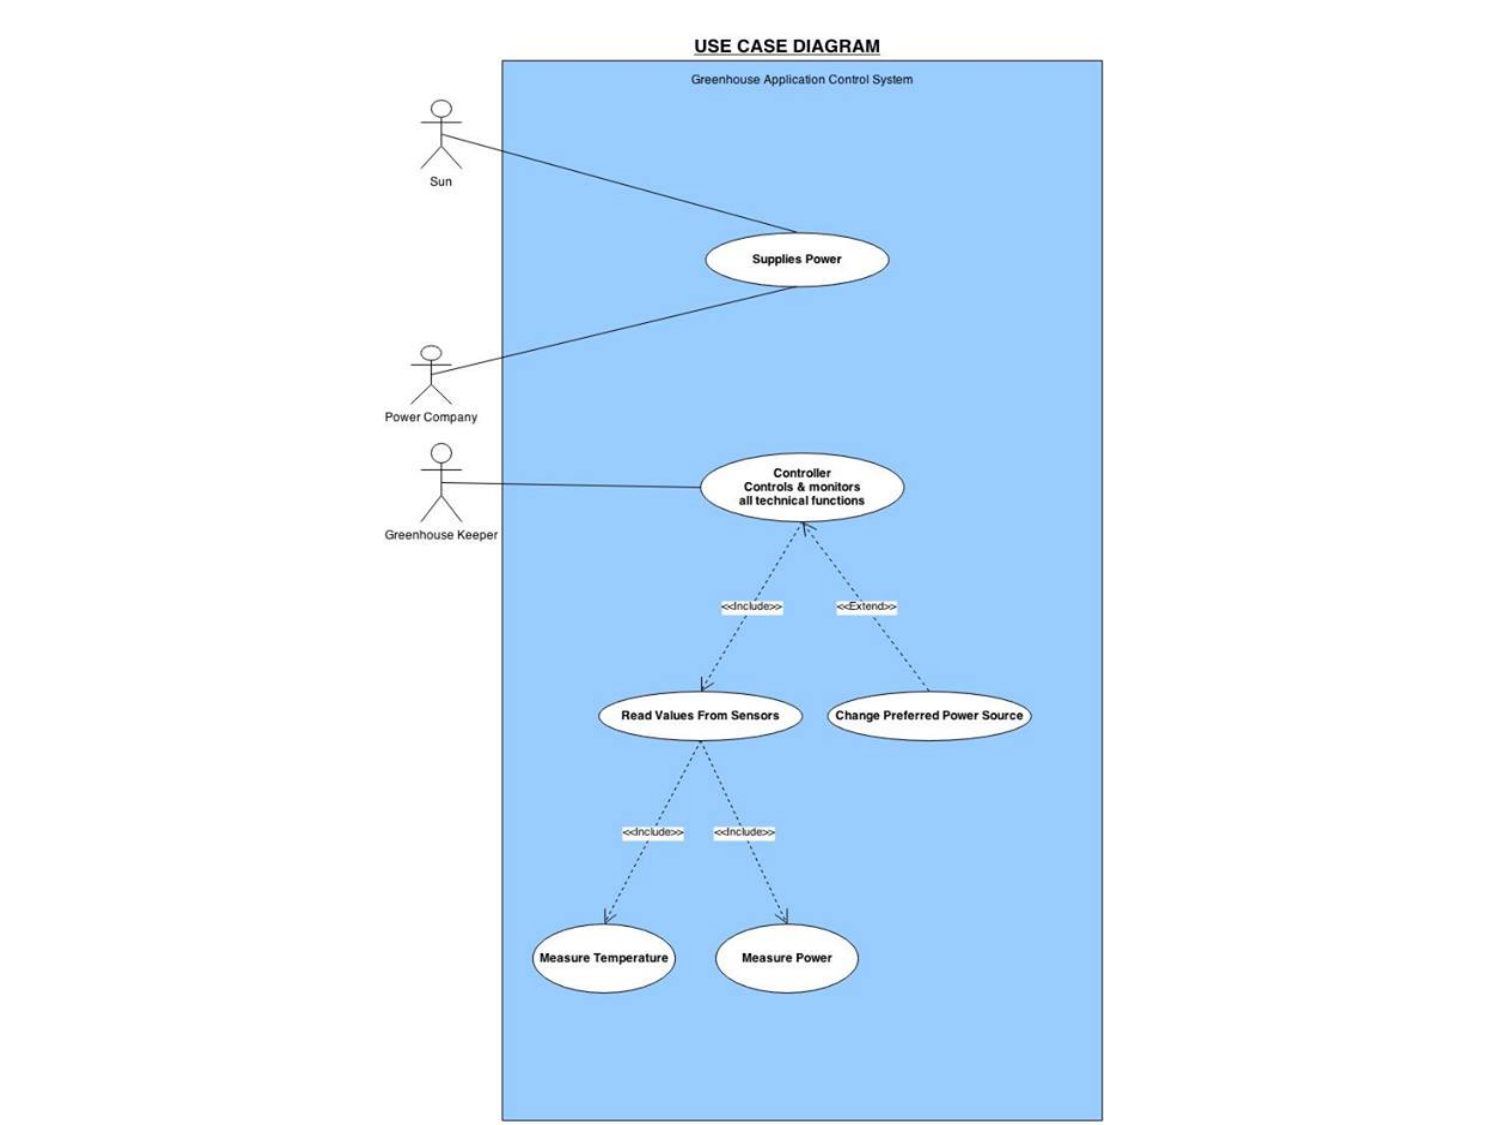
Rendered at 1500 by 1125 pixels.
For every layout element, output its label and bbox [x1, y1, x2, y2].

picture [383, 18, 1104, 1125]
